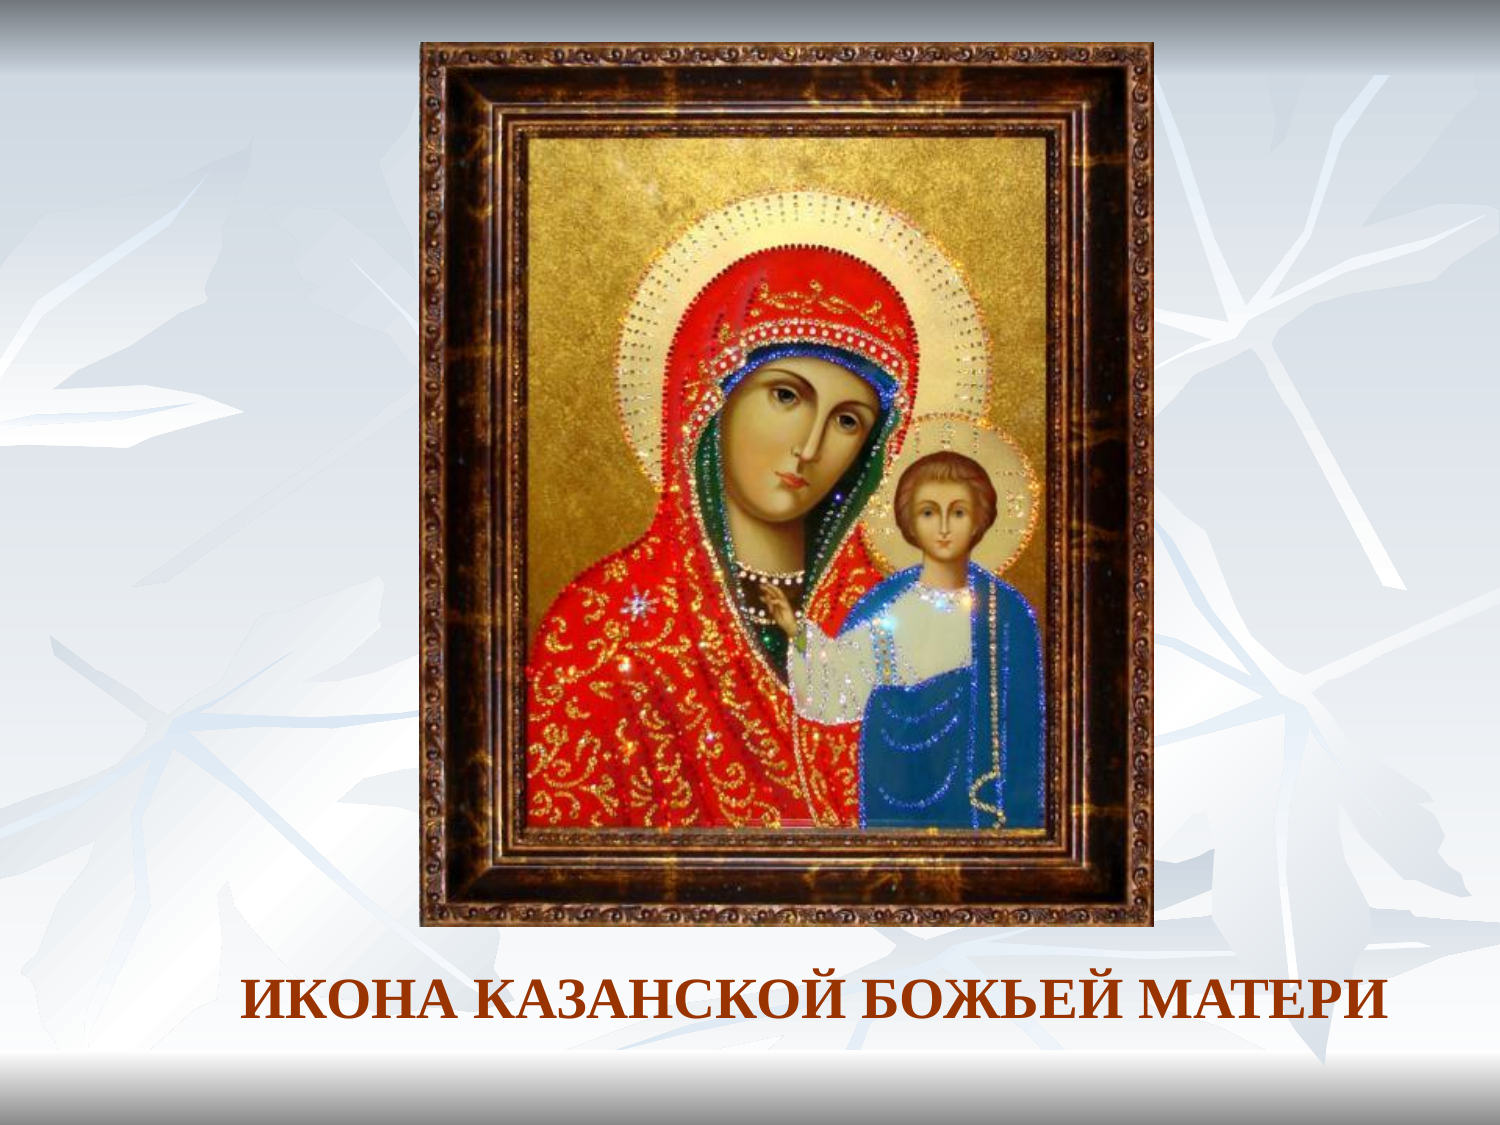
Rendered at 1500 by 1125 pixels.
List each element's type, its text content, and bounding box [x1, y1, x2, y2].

text_box ИКОНА КАЗАНСКОЙ БОЖЬЕЙ МАТЕРИ [225, 952, 1404, 1038]
picture [419, 42, 1154, 927]
text_box [171, 1011, 1400, 1072]
